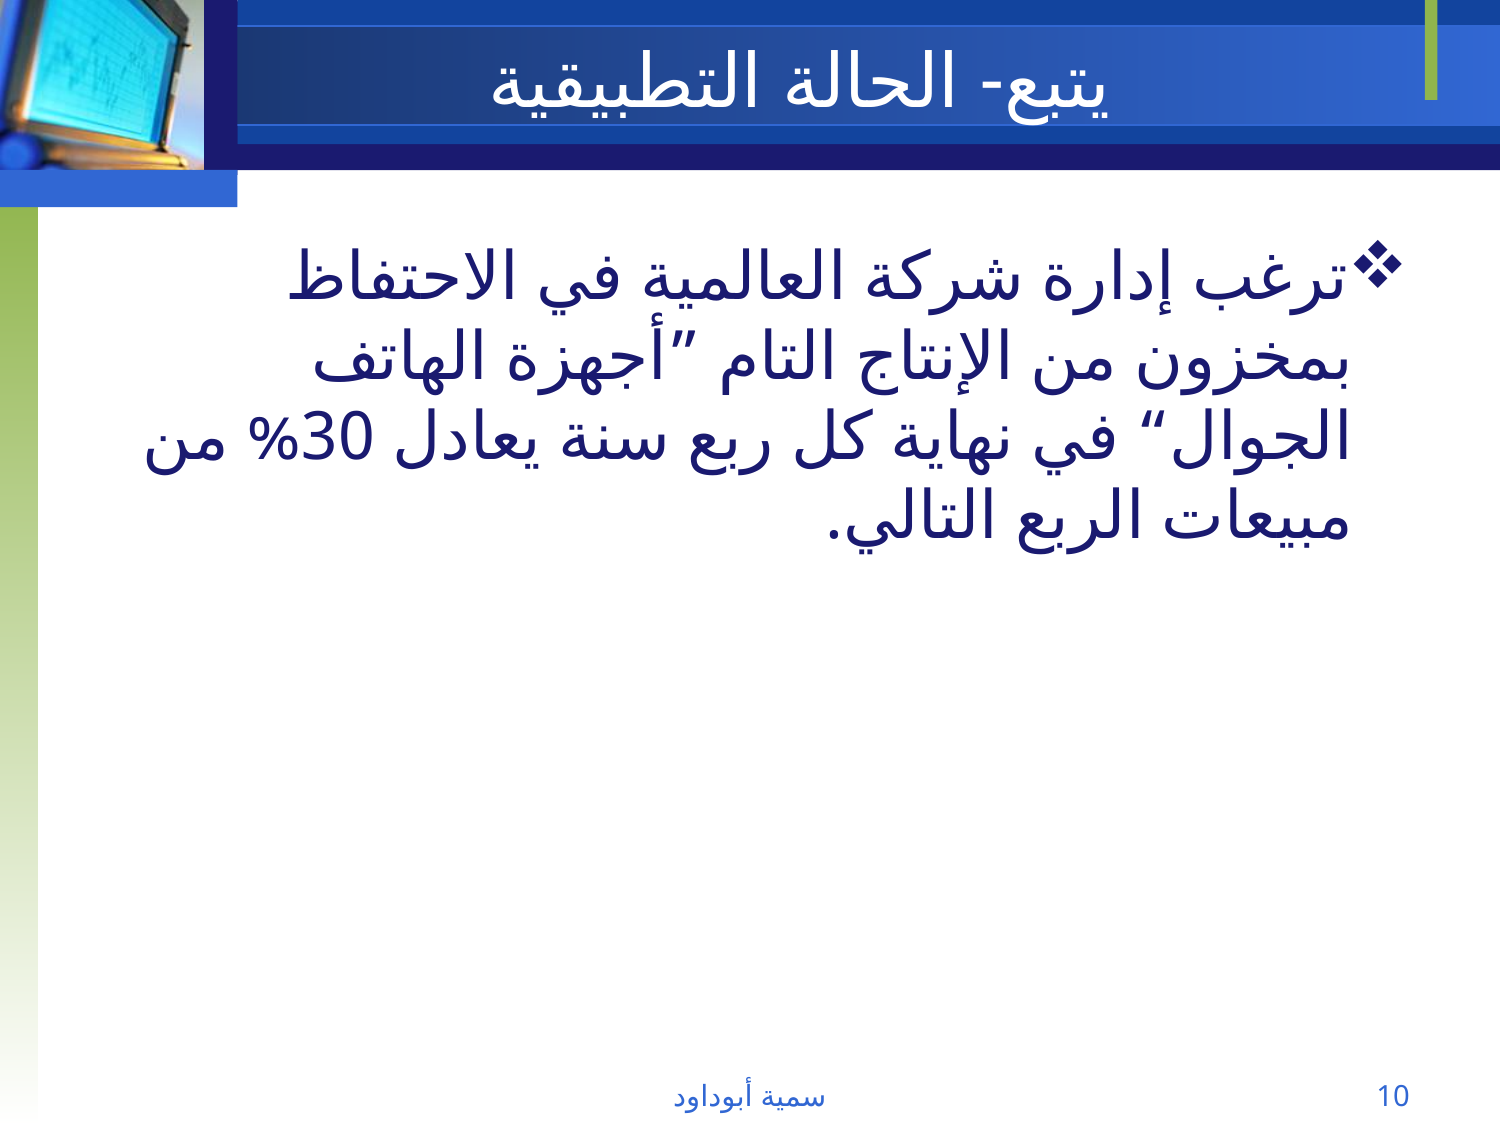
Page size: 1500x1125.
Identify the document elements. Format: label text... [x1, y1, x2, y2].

slide_number 10 [1074, 1069, 1426, 1111]
picture [0, 0, 204, 169]
title يتبع- الحالة التطبيقية [237, 33, 1363, 122]
list ترغب إدارة شركة العالمية في الاحتفاظ بمخزون من الإنتاج التام ”أجهزة الهاتف الجوال“ في نهاية كل ربع سنة يعادل 30% من مبيعات الربع التالي. [74, 224, 1426, 1050]
footer سمية أبوداود [512, 1069, 988, 1111]
